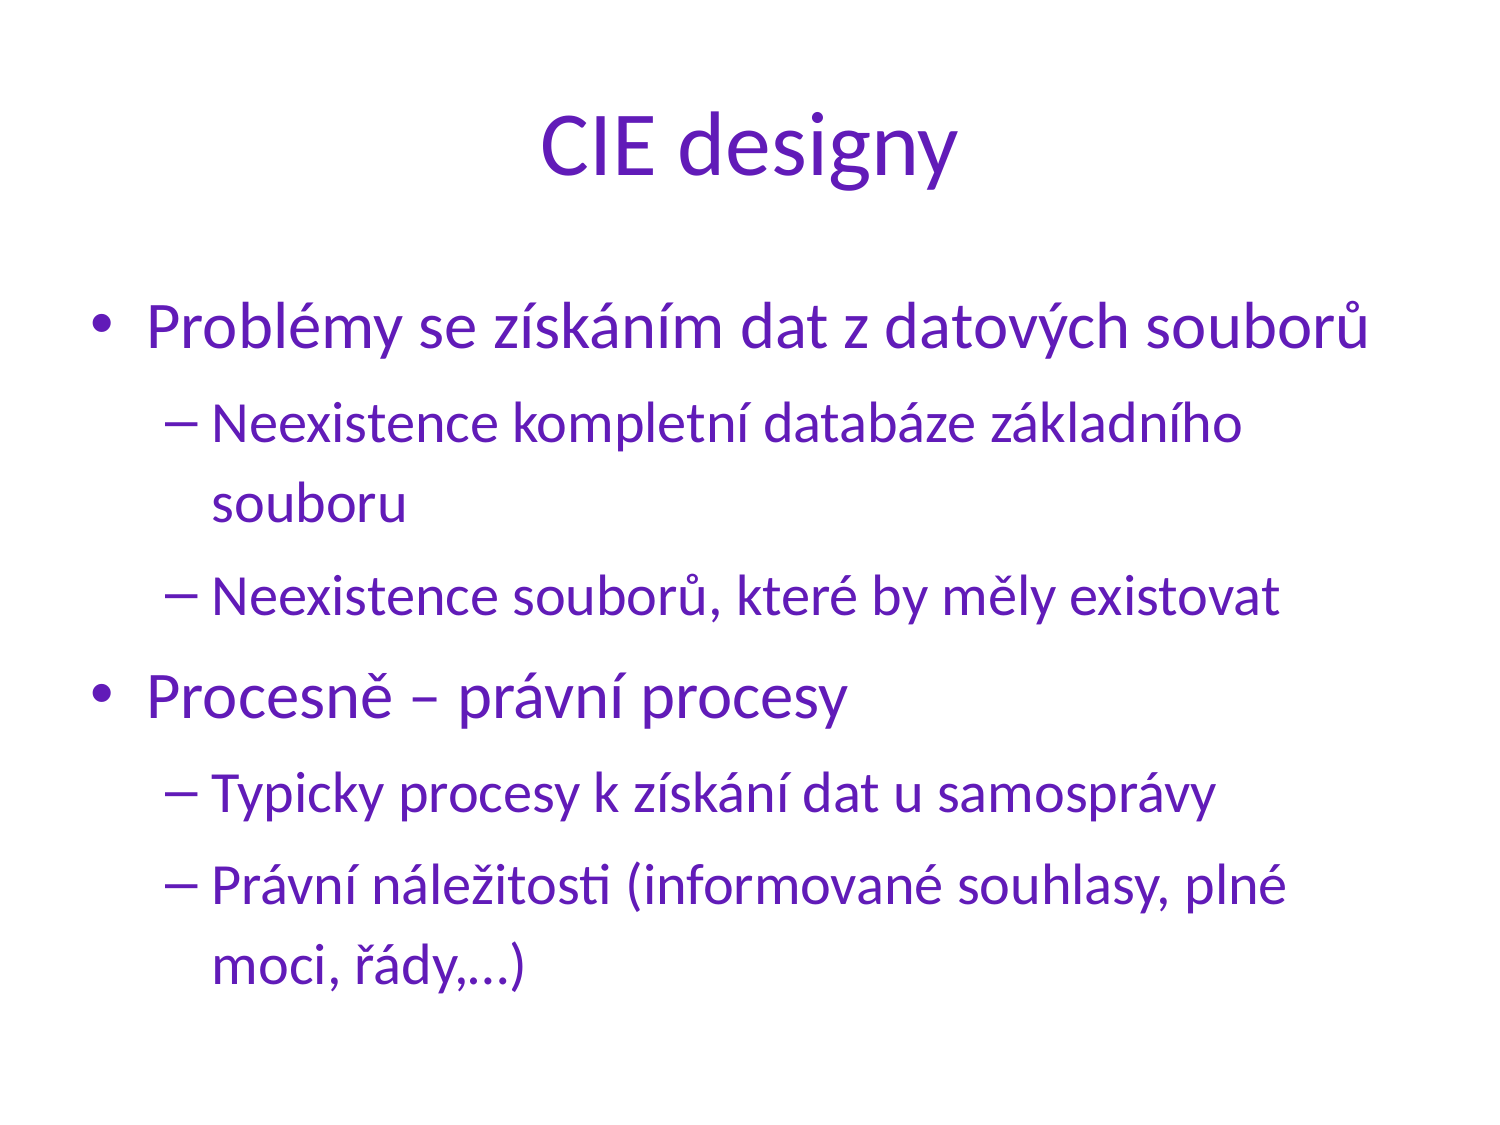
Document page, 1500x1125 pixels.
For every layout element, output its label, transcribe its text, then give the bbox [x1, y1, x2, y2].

title CIE designy [75, 45, 1425, 233]
list Problémy se získáním dat z datových souborů Neexistence kompletní databáze základního souboru Neexistence souborů, které by měly existovat Procesně – právní procesy Typicky procesy k získání dat u samosprávy Právní náležitosti (informované souhlasy, plné moci, řády,…) [75, 262, 1425, 1005]
